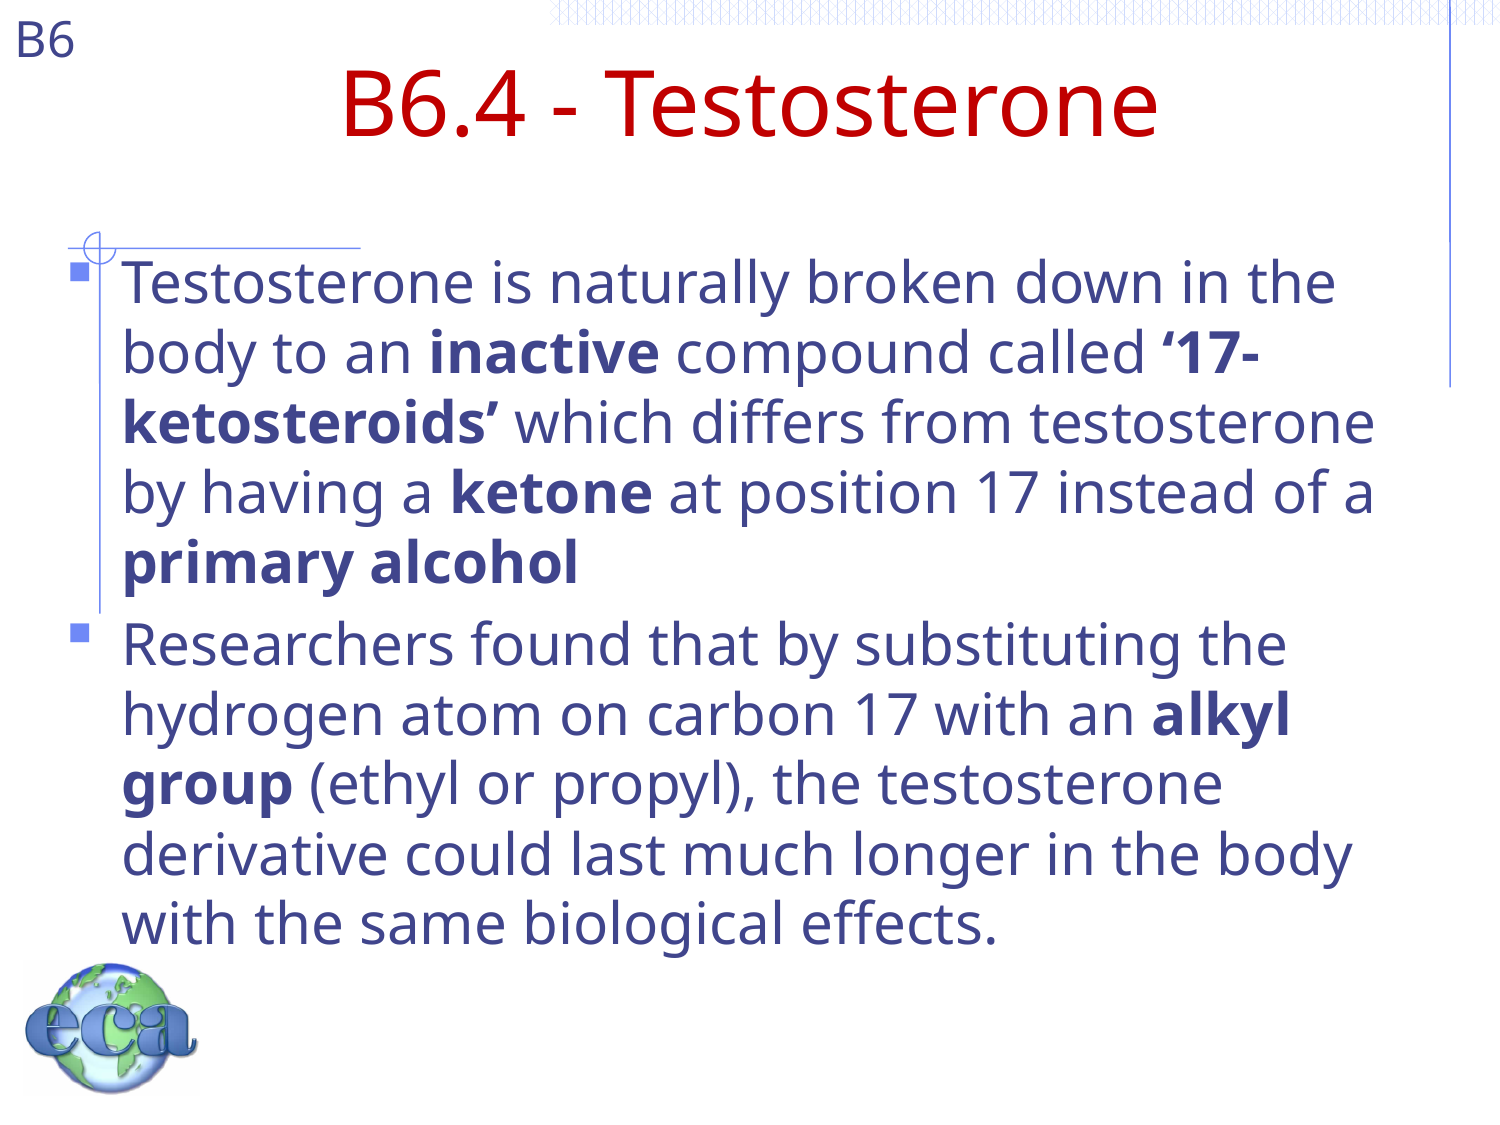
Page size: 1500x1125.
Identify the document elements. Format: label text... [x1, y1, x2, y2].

picture [23, 960, 200, 1096]
title B6.4 - Testosterone [37, 24, 1463, 163]
list Testosterone is naturally broken down in the body to an inactive compound called ‘17-ketosteroids’ which differs from testosterone by having a ketone at position 17 instead of a primary alcohol Researchers found that by substituting the hydrogen atom on carbon 17 with an alkyl group (ethyl or propyl), the testosterone derivative could last much longer in the body with the same biological effects. [49, 237, 1463, 976]
